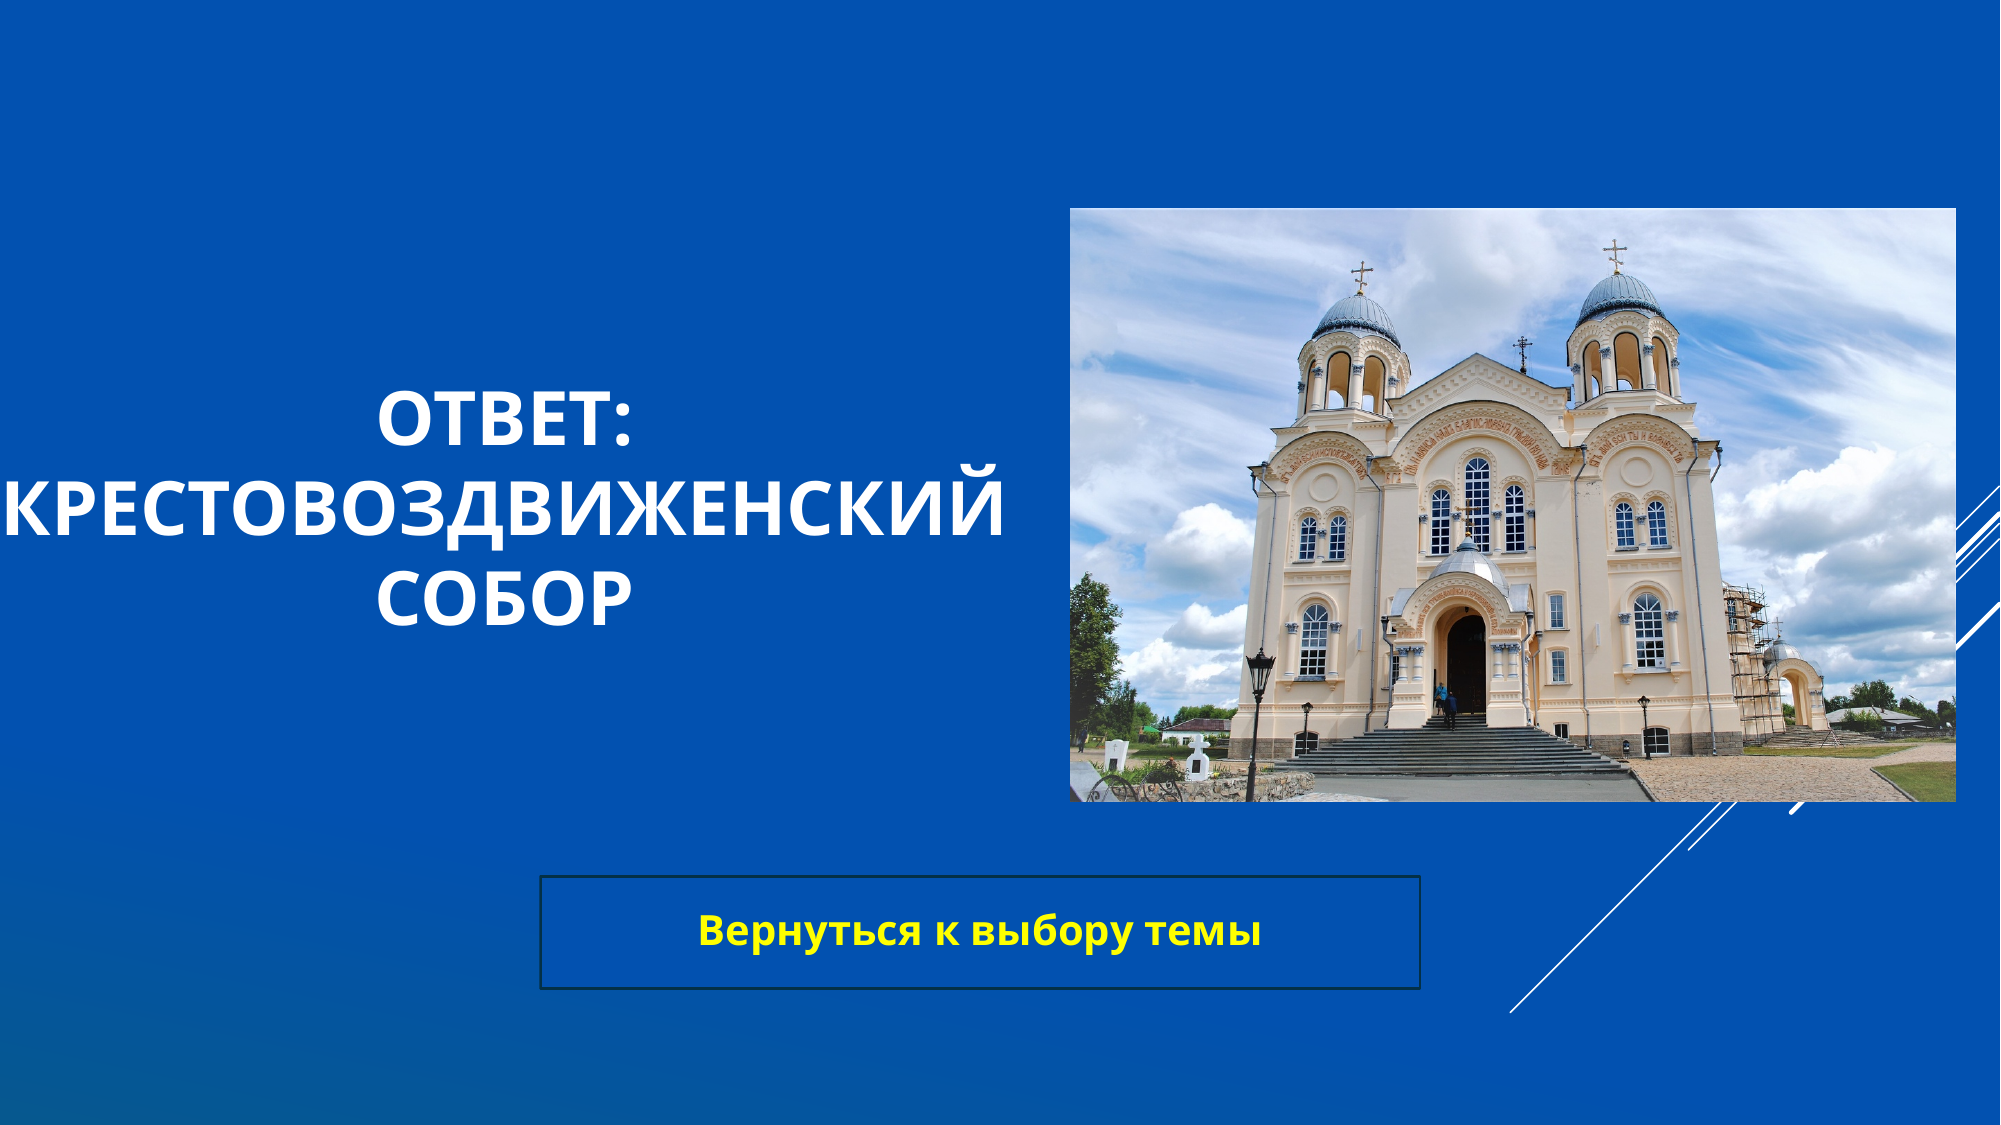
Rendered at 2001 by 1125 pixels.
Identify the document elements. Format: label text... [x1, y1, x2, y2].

picture [1069, 208, 1956, 802]
title Ответ: крестовоздвиженский собор [0, 296, 1048, 715]
